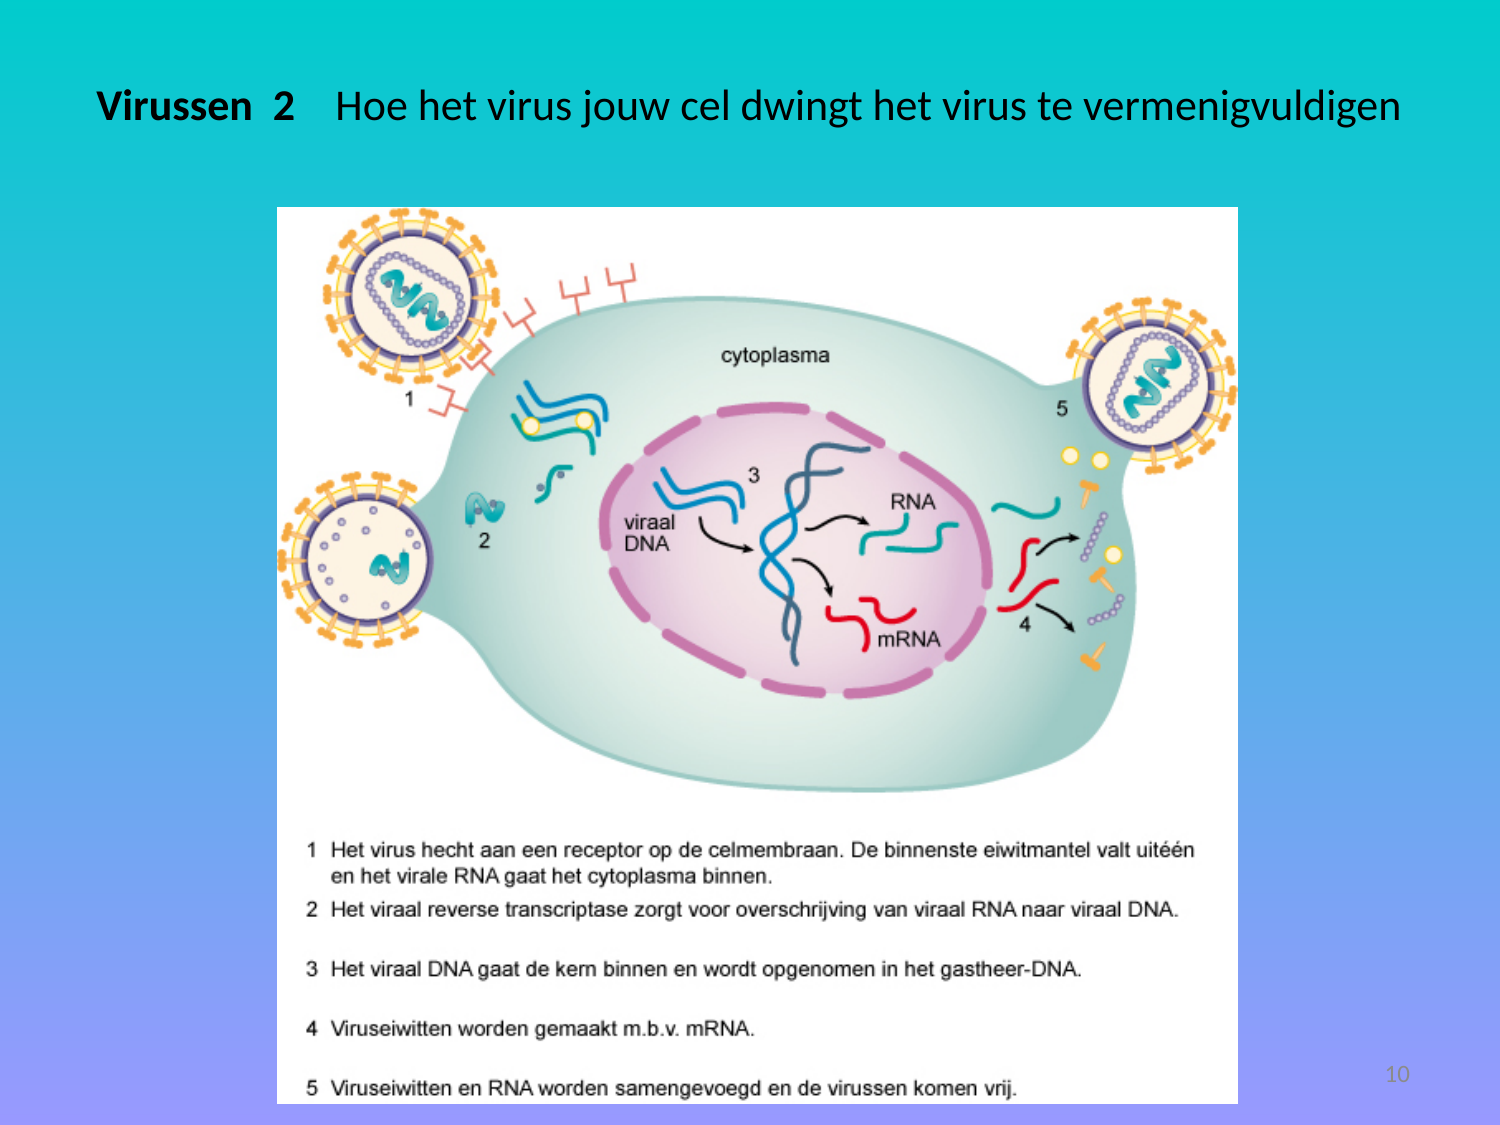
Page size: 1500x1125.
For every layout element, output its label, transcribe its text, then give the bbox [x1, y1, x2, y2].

title Virussen 2 Hoe het virus jouw cel dwingt het virus te vermenigvuldigen [75, 45, 1425, 161]
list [277, 207, 1238, 1104]
slide_number 10 [1242, 1042, 1425, 1103]
